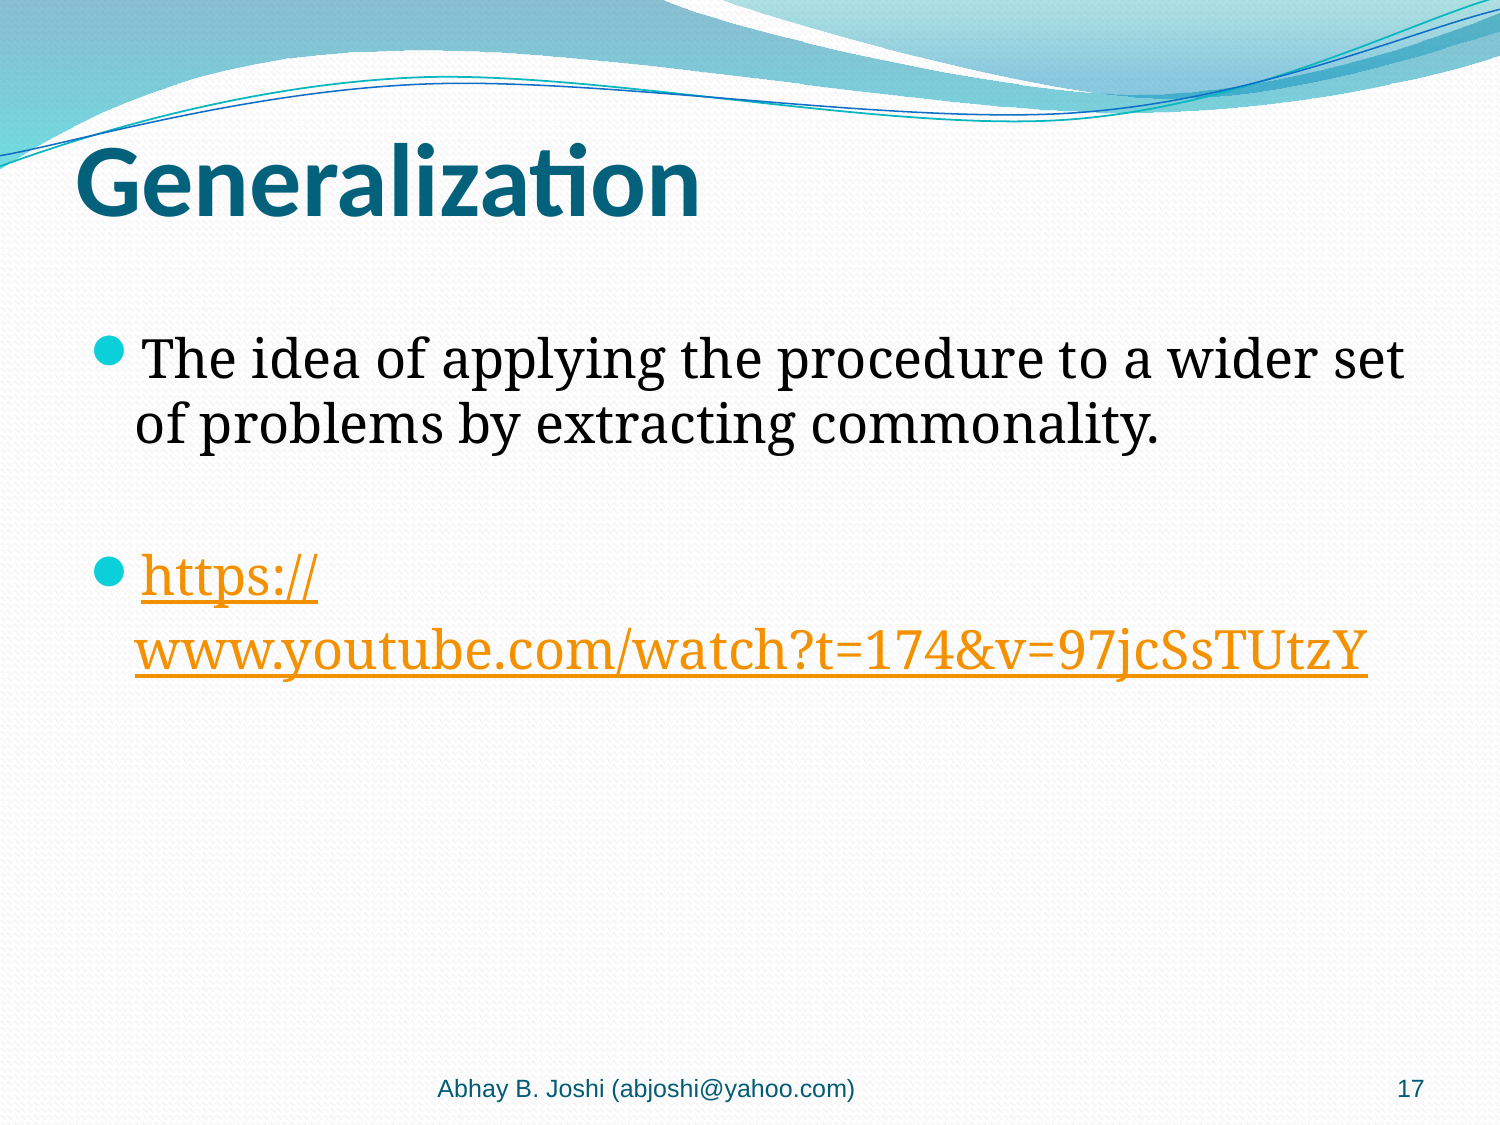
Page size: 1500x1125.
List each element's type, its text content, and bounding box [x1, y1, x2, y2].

slide_number 17 [1299, 1042, 1425, 1103]
list The idea of applying the procedure to a wider set of problems by extracting commonality. https://www.youtube.com/watch?t=174&v=97jcSsTUtzY [75, 317, 1425, 1038]
title Generalization [75, 50, 1425, 238]
footer Abhay B. Joshi (abjoshi@yahoo.com) [437, 1042, 988, 1103]
